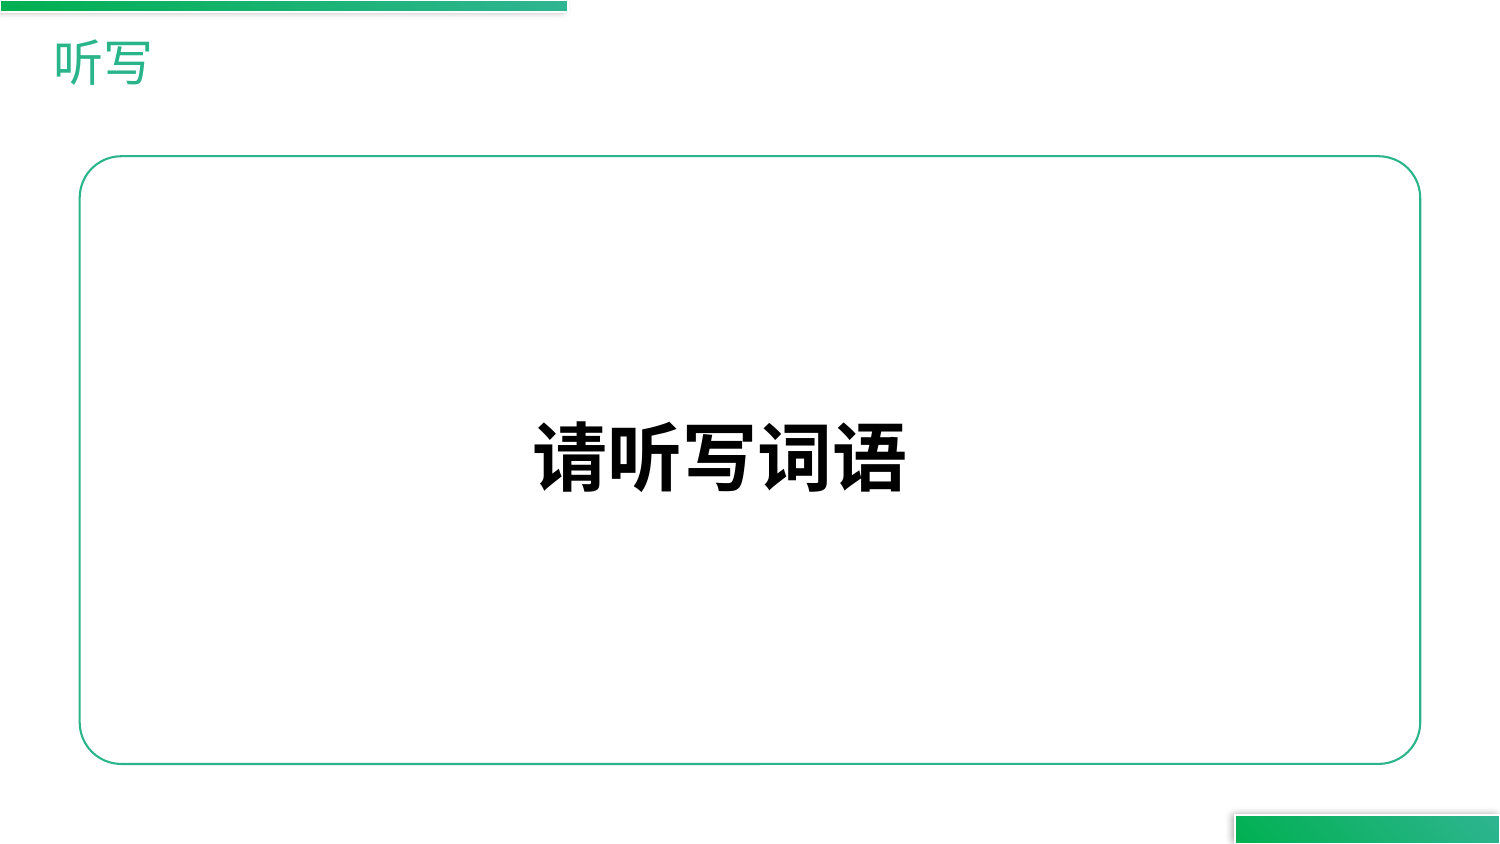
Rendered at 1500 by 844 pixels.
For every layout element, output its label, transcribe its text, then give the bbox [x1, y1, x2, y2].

list 听写 [41, 32, 382, 94]
text_box 请听写词语 [285, 387, 1069, 507]
